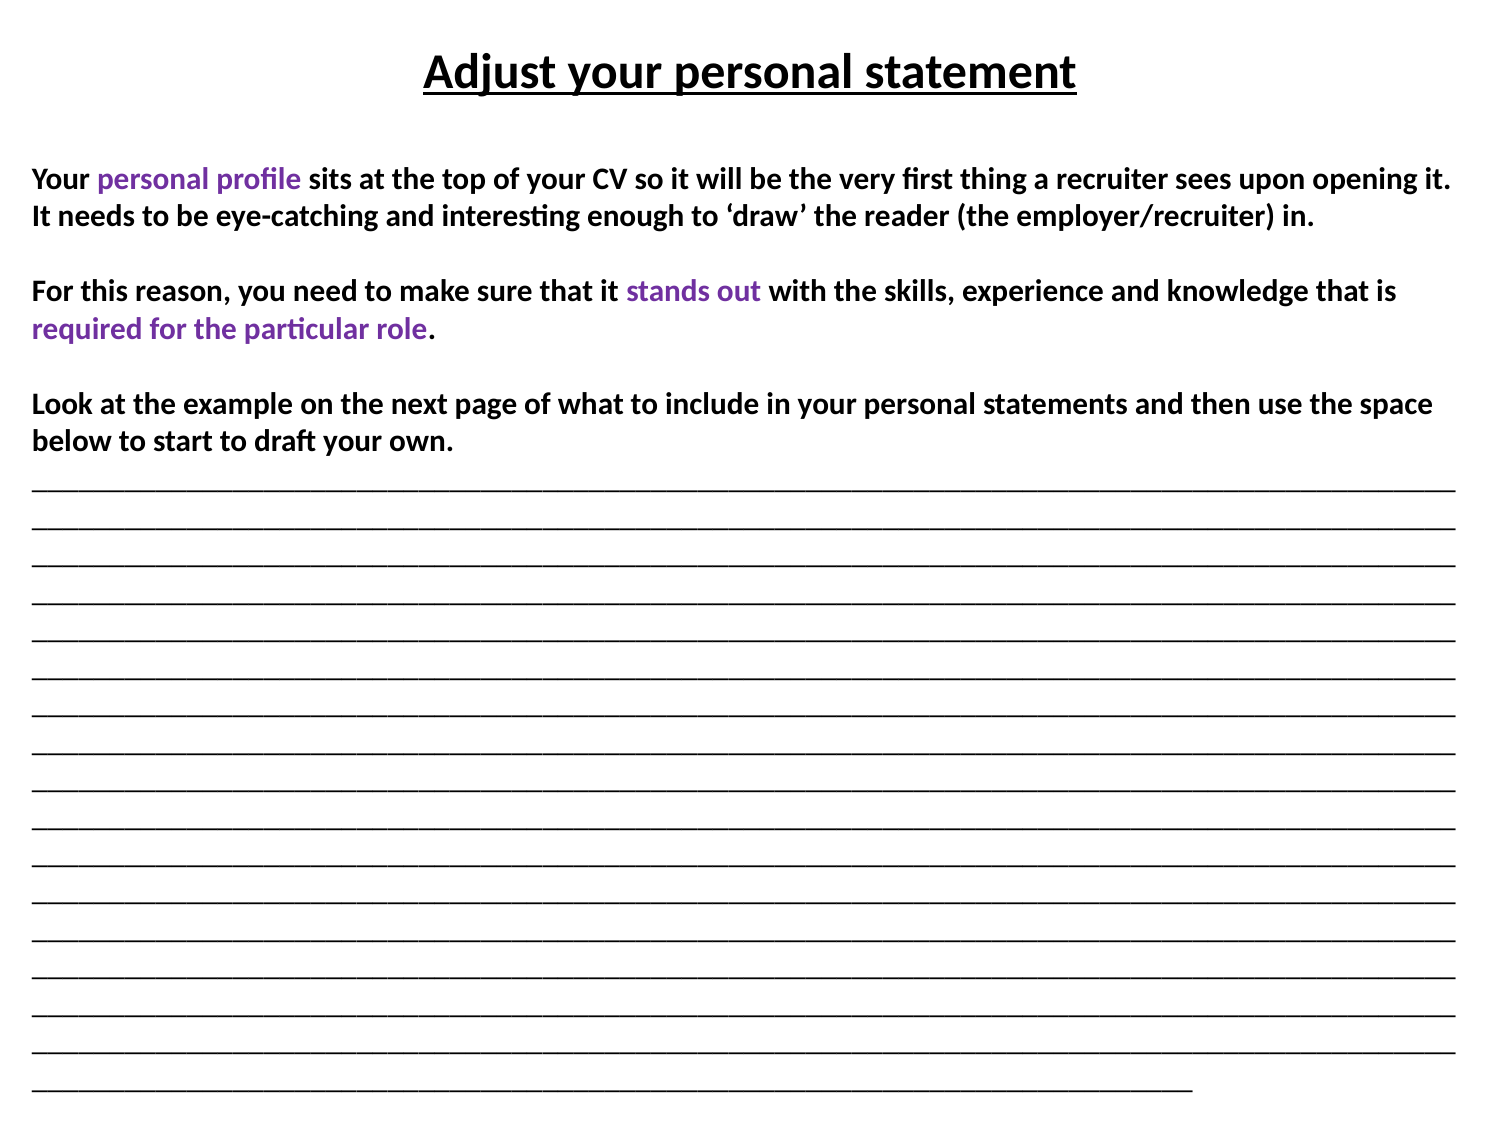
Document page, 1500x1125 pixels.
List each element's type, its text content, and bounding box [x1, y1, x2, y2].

text_box Adjust your personal statement Your personal profile sits at the top of your CV so it will be the very first thing a recruiter sees upon opening it. It needs to be eye-catching and interesting enough to ‘draw’ the reader (the employer/recruiter) in. For this reason, you need to make sure that it stands out with the skills, experience and knowledge that is required for the particular role. Look at the example on the next page of what to include in your personal statements and then use the space below to start to draft your own. ___________________________________________________________________________________________________________________________________________________________________________________________________________________________________________________________________________________________________________________________________________________________________________________________________________________________________________________________________________________________________________________________________________________________________________________________________________________________________________________________________________________________________________________________________________________________________________________________________________________________________________________________________________________________________________________________________________________________________________________________________________________________________________________________________________________________________________________________________________________________________________________________________________________________________________________________________________________________________________________________________________________________________________________________________________________________________________________________________________________________________________________________________________________________________________________________________________ [17, 30, 1483, 1125]
